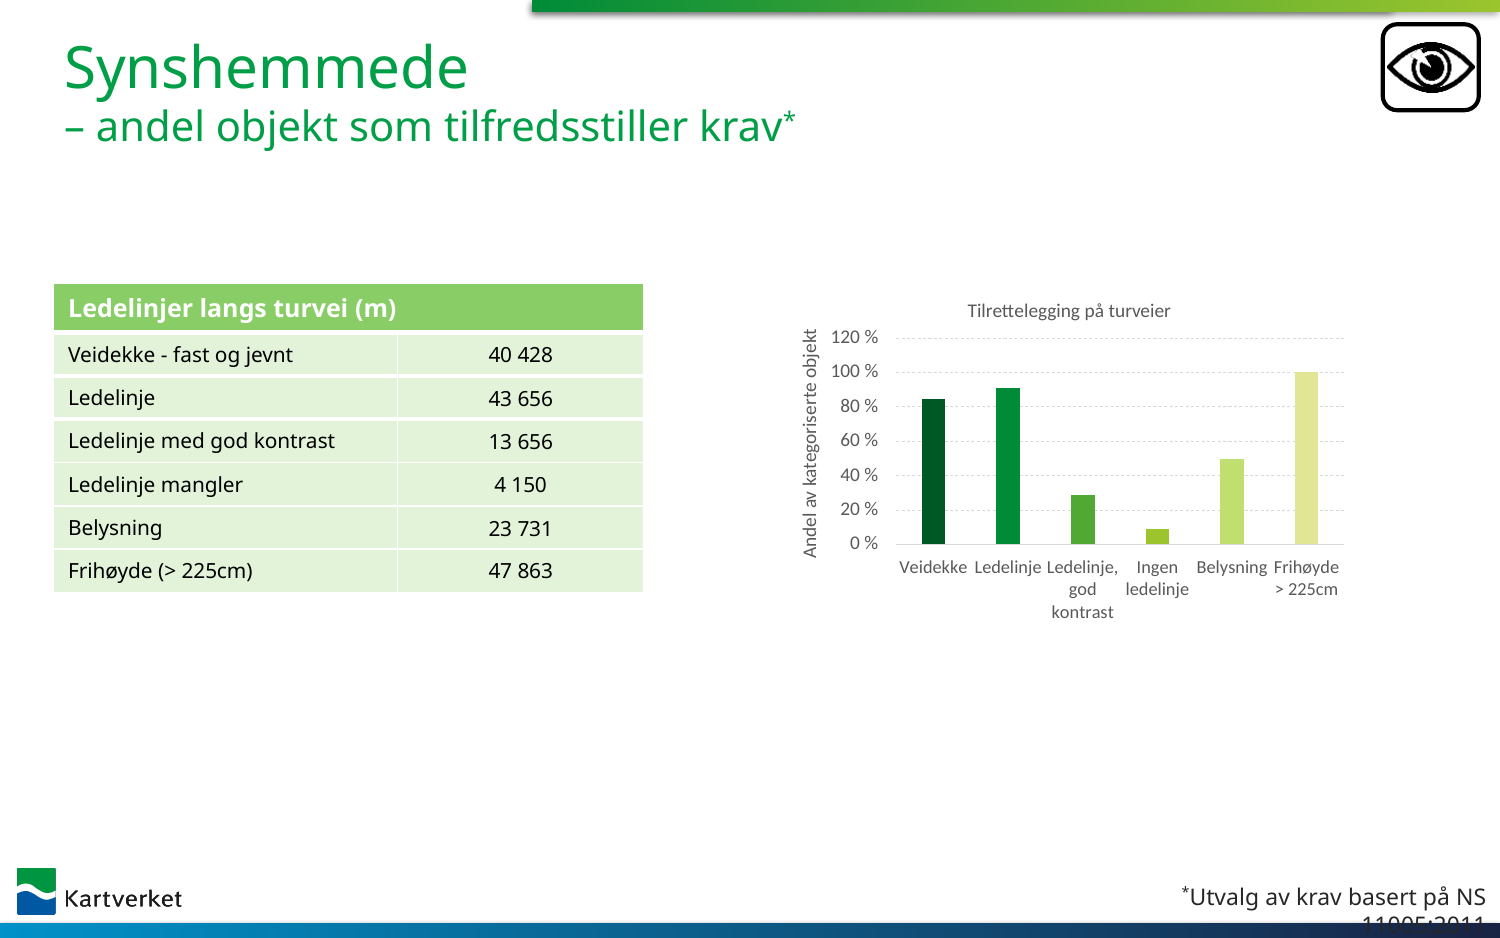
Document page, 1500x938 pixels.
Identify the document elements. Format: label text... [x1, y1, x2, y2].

table_cell Ledelinje [54, 378, 397, 417]
table_cell 40 428 [398, 335, 643, 374]
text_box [1382, 24, 1480, 111]
text_box *Utvalg av krav basert på NS 11005:2011 [1068, 873, 1500, 938]
table_cell Veidekke - fast og jevnt [54, 335, 397, 374]
table_cell Ledelinje med god kontrast [54, 421, 397, 462]
table_cell Frihøyde (> 225cm) [54, 550, 397, 592]
table_cell 23 731 [398, 507, 643, 548]
table_cell 4 150 [398, 463, 643, 505]
text_box Synshemmede – andel objekt som tilfredsstiller krav* [49, 24, 1431, 158]
picture [791, 291, 1348, 630]
table_cell 13 656 [398, 421, 643, 462]
table_cell Ledelinje mangler [54, 463, 397, 505]
table_cell Belysning [54, 507, 397, 548]
table_cell 43 656 [398, 378, 643, 417]
table_header Ledelinjer langs turvei (m) [54, 284, 643, 330]
table_cell 47 863 [398, 550, 643, 592]
